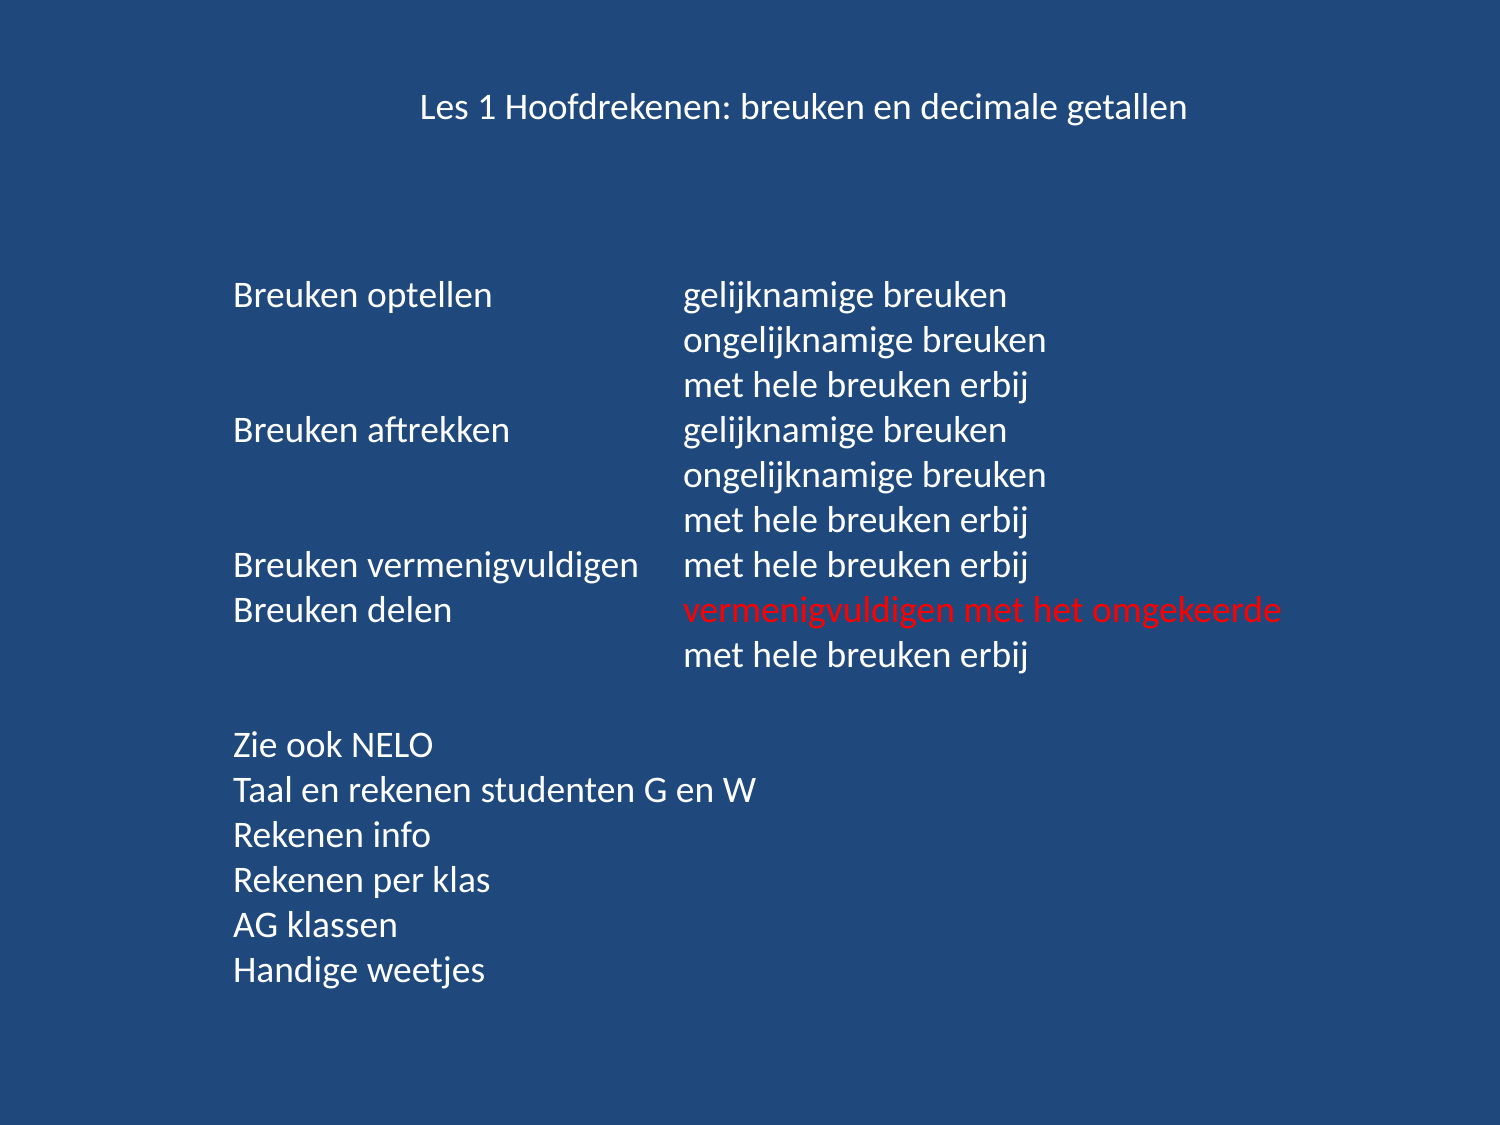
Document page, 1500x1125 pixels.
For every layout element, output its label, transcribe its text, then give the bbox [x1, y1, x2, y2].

text_box Les 1 Hoofdrekenen: breuken en decimale getallen [404, 74, 1204, 135]
text_box Breuken optellen gelijknamige breuken ongelijknamige breuken met hele breuken erbij Breuken aftrekken gelijknamige breuken ongelijknamige breuken met hele breuken erbij Breuken vermenigvuldigen met hele breuken erbij Breuken delen vermenigvuldigen met het omgekeerde met hele breuken erbij Zie ook NELO Taal en rekenen studenten G en W Rekenen info Rekenen per klas AG klassen Handige weetjes [218, 262, 1298, 998]
